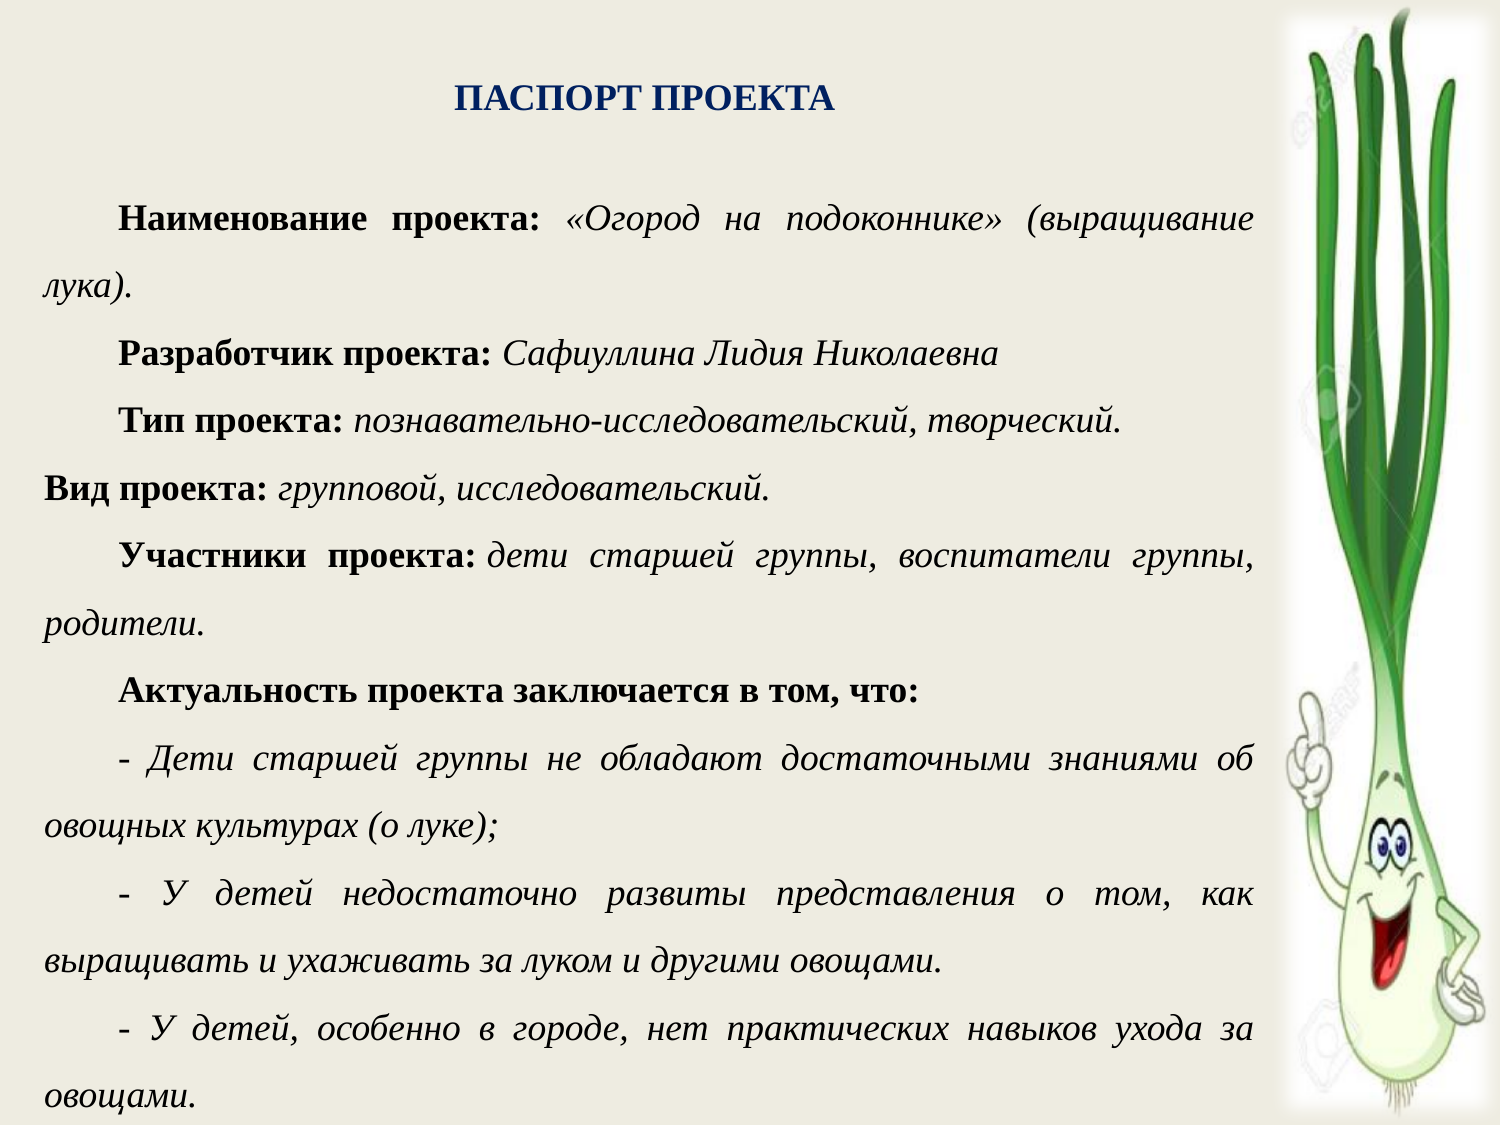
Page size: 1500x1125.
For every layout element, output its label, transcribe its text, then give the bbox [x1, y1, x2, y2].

text_box ПАСПОРТ ПРОЕКТА Наименование проекта: «Огород на подоконнике» (выращивание лука). Разработчик проекта: Сафиуллина Лидия Николаевна Тип проекта: познавательно-исследовательский, творческий. Вид проекта: групповой, исследовательский. Участники проекта: дети старшей группы, воспитатели группы, родители. Актуальность проекта заключается в том, что: - Дети старшей группы не обладают достаточными знаниями об овощных культурах (о луке); - У детей недостаточно развиты представления о том, как выращивать и ухаживать за луком и другими овощами. - У детей, особенно в городе, нет практических навыков ухода за овощами. [29, 42, 1264, 1125]
picture [1269, 0, 1500, 1125]
